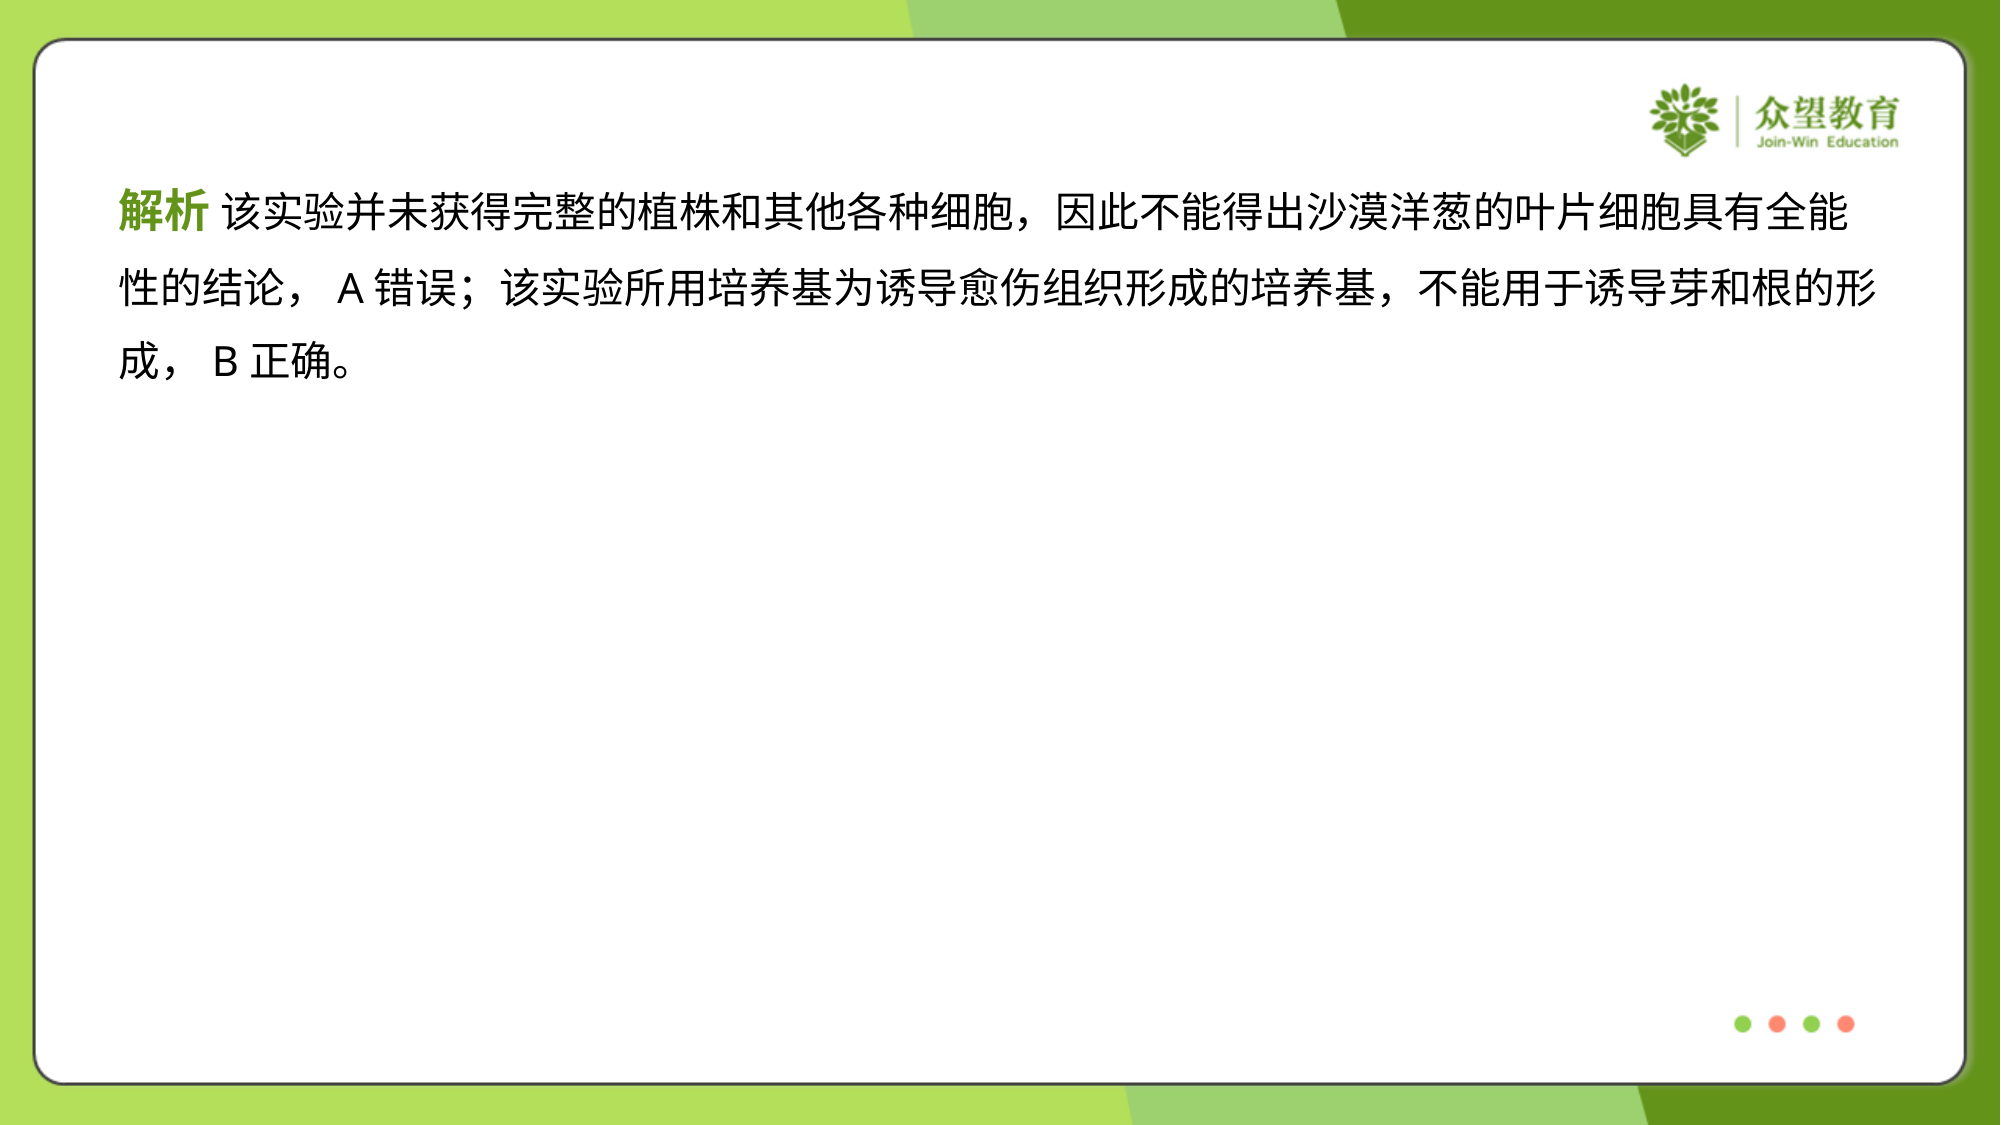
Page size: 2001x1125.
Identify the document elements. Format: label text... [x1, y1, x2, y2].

picture [0, 0, 2000, 1125]
text_box 解析 该实验并未获得完整的植株和其他各种细胞，因此不能得出沙漠洋葱的叶片细胞具有全能 性的结论，A错误；该实验所用培养基为诱导愈伤组织形成的培养基，不能用于诱导芽和根的形 成，B正确。 [118, 159, 1883, 377]
